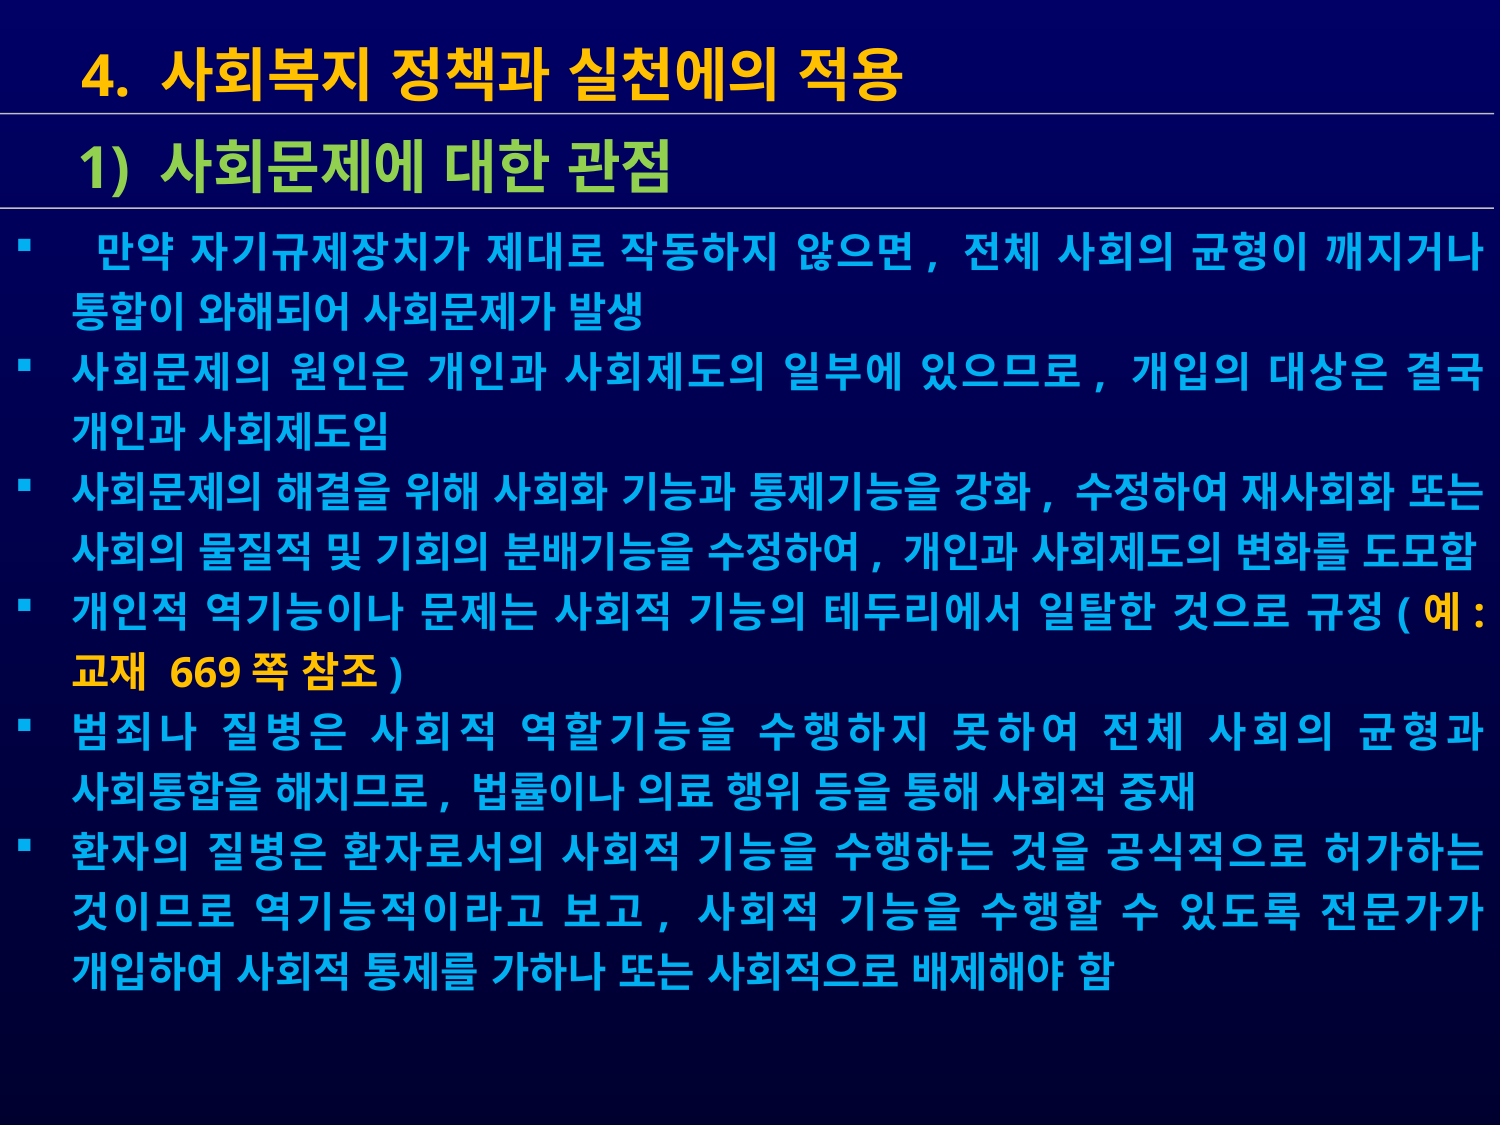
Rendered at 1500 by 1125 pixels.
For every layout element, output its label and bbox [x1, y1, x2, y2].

text_box [0, 30, 1500, 1125]
